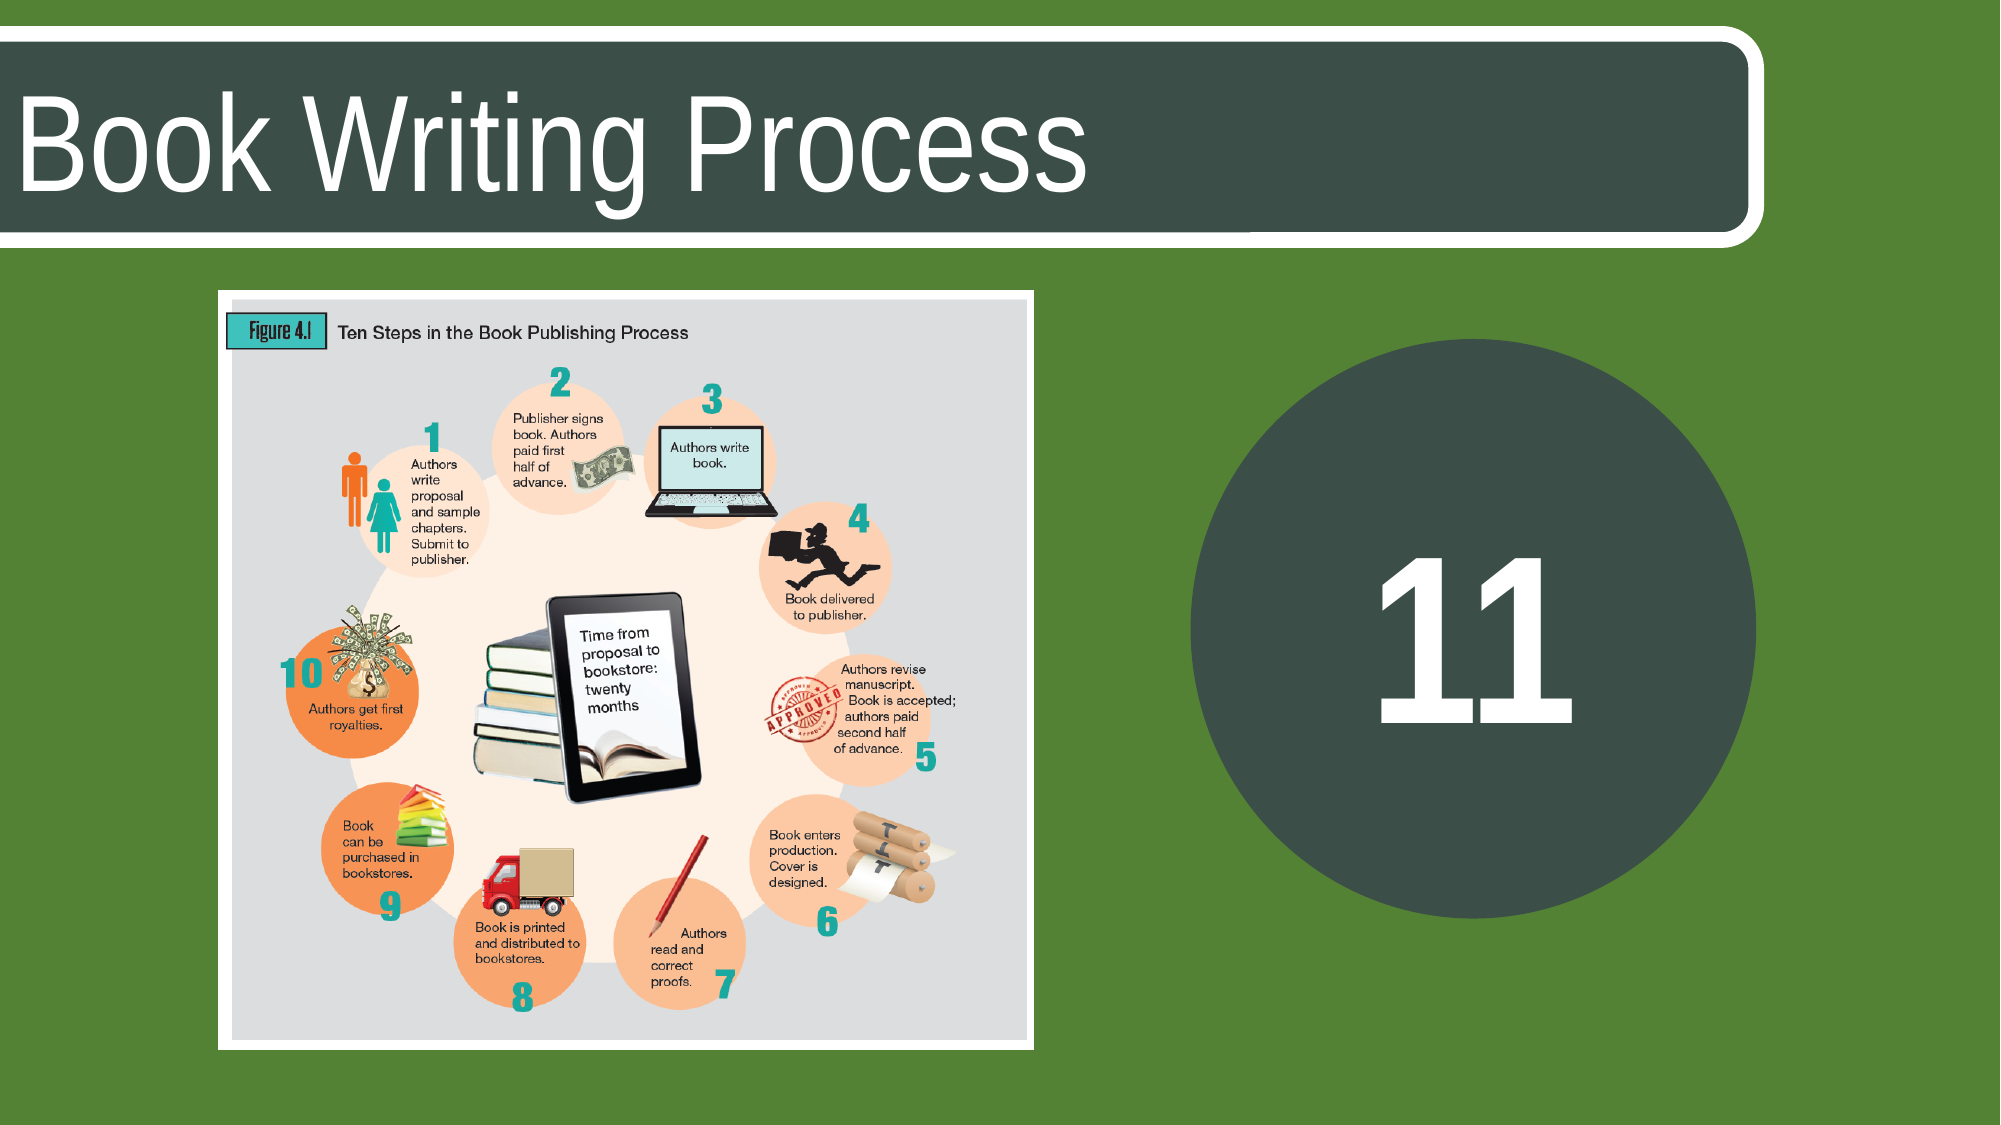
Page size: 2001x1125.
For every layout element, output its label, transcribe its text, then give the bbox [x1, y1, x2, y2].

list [218, 290, 1034, 1050]
text_box [0, 32, 1758, 242]
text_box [1190, 339, 1757, 919]
text_box Book Writing Process [0, 46, 1472, 226]
